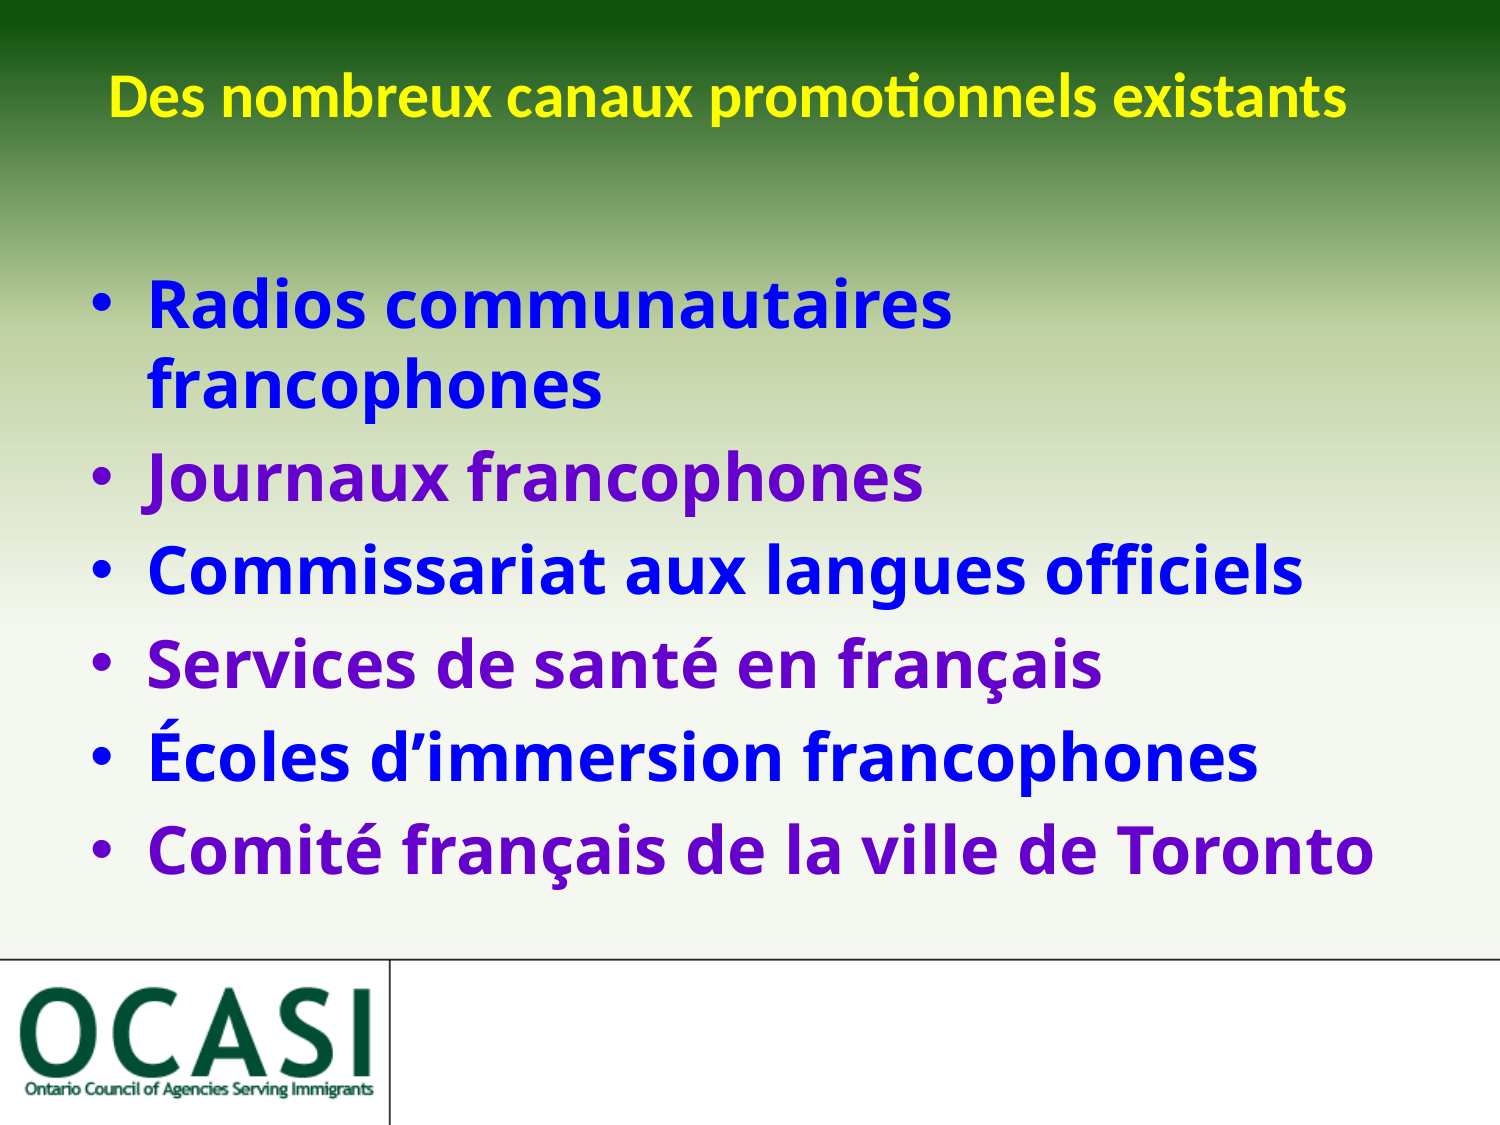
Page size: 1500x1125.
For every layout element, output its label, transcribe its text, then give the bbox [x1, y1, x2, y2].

picture [0, 0, 1500, 1125]
title Des nombreux canaux promotionnels existants [75, 45, 1425, 160]
list Radios communautaires francophones Journaux francophones Commissariat aux langues officiels Services de santé en français Écoles d’immersion francophones Comité français de la ville de Toronto [75, 160, 1425, 929]
